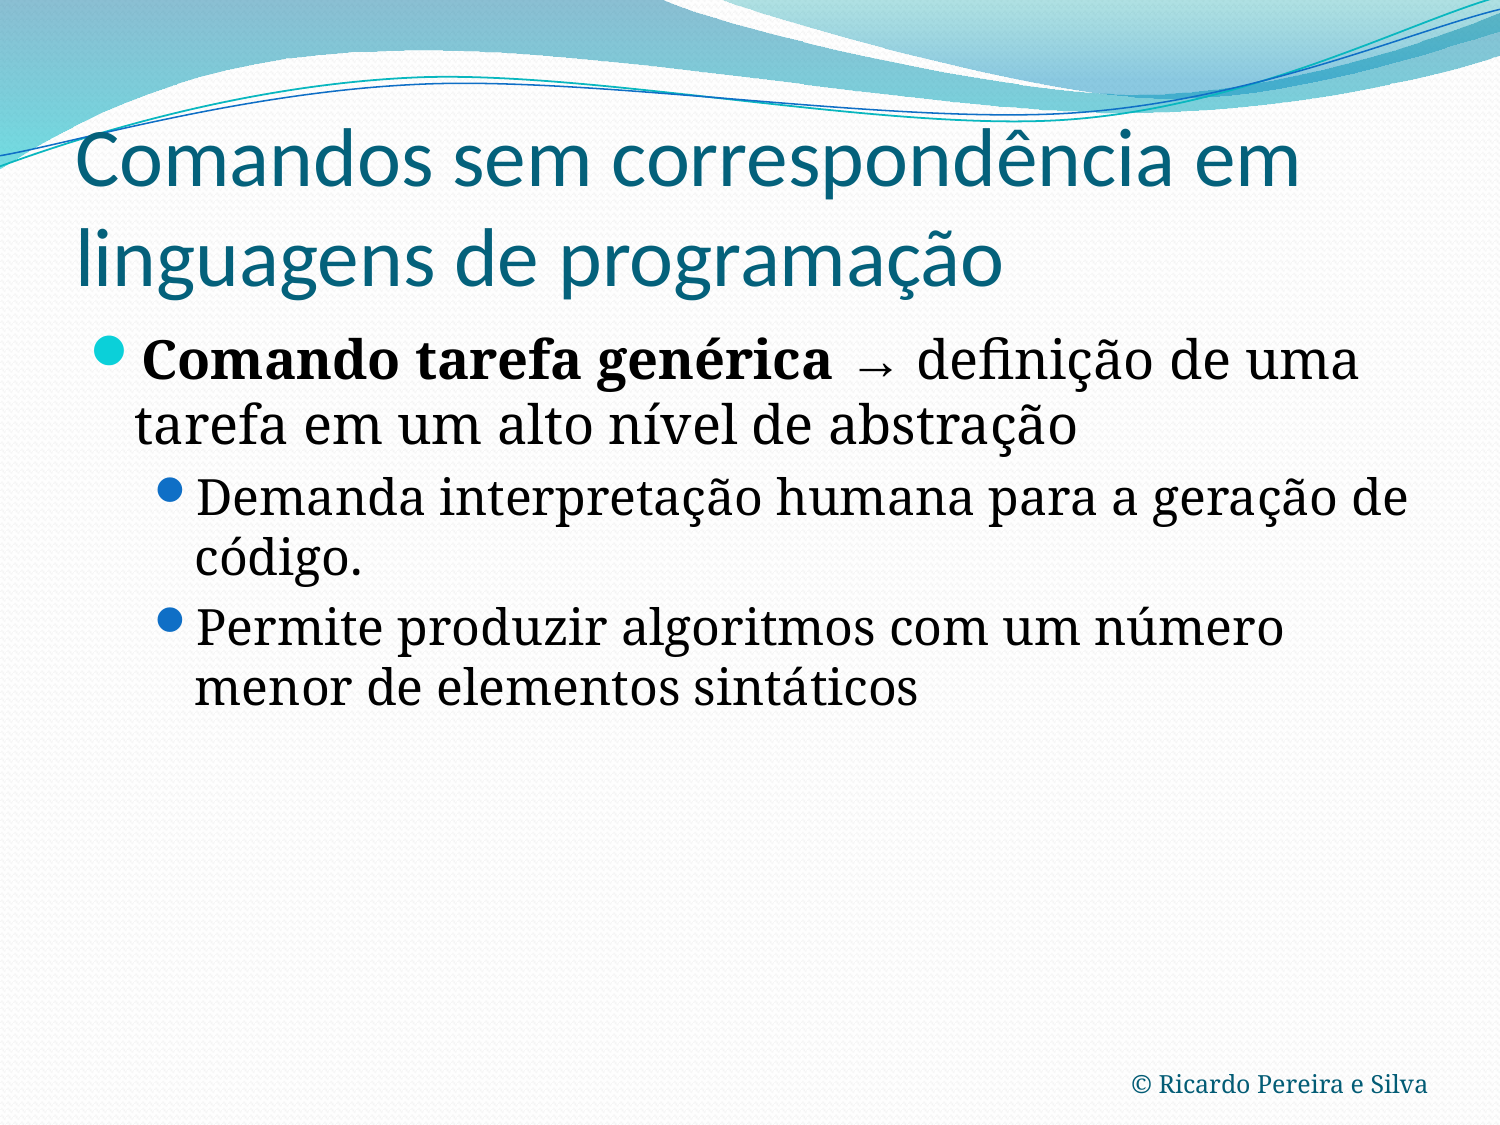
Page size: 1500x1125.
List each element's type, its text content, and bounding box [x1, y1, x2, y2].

title Comandos sem correspondência em linguagens de programação [75, 115, 1425, 303]
footer © Ricardo Pereira e Silva [1101, 1042, 1429, 1103]
list Comando tarefa genérica → definição de uma tarefa em um alto nível de abstração Demanda interpretação humana para a geração de código. Permite produzir algoritmos com um número menor de elementos sintáticos [75, 317, 1425, 1038]
